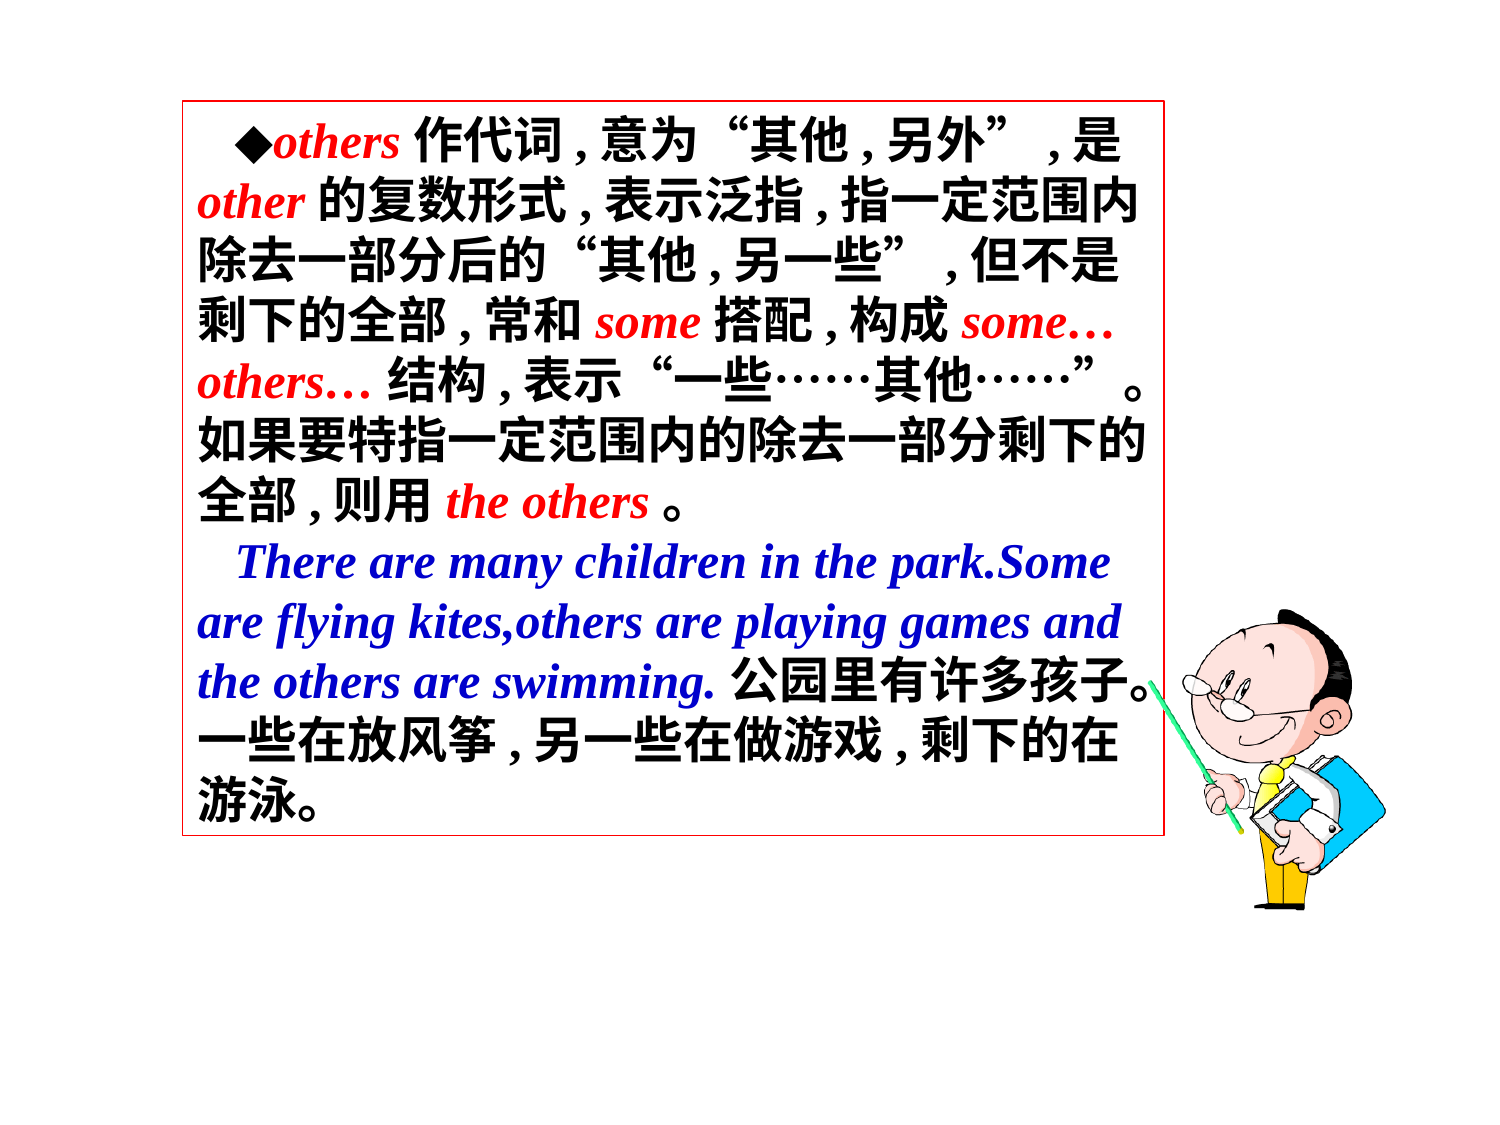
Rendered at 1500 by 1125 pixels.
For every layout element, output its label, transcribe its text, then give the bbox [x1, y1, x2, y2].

text_box ◆others作代词,意为“其他,另外”,是other的复数形式,表示泛指,指一定范围内除去一部分后的“其他,另一些”,但不是剩下的全部,常和some搭配,构成some…others…结构,表示“一些……其他……”。如果要特指一定范围内的除去一部分剩下的全部,则用the others。 There are many children in the park.Some are flying kites,others are playing games and the others are swimming.公园里有许多孩子。一些在放风筝,另一些在做游戏,剩下的在游泳。 [182, 100, 1165, 836]
picture [1056, 585, 1423, 933]
